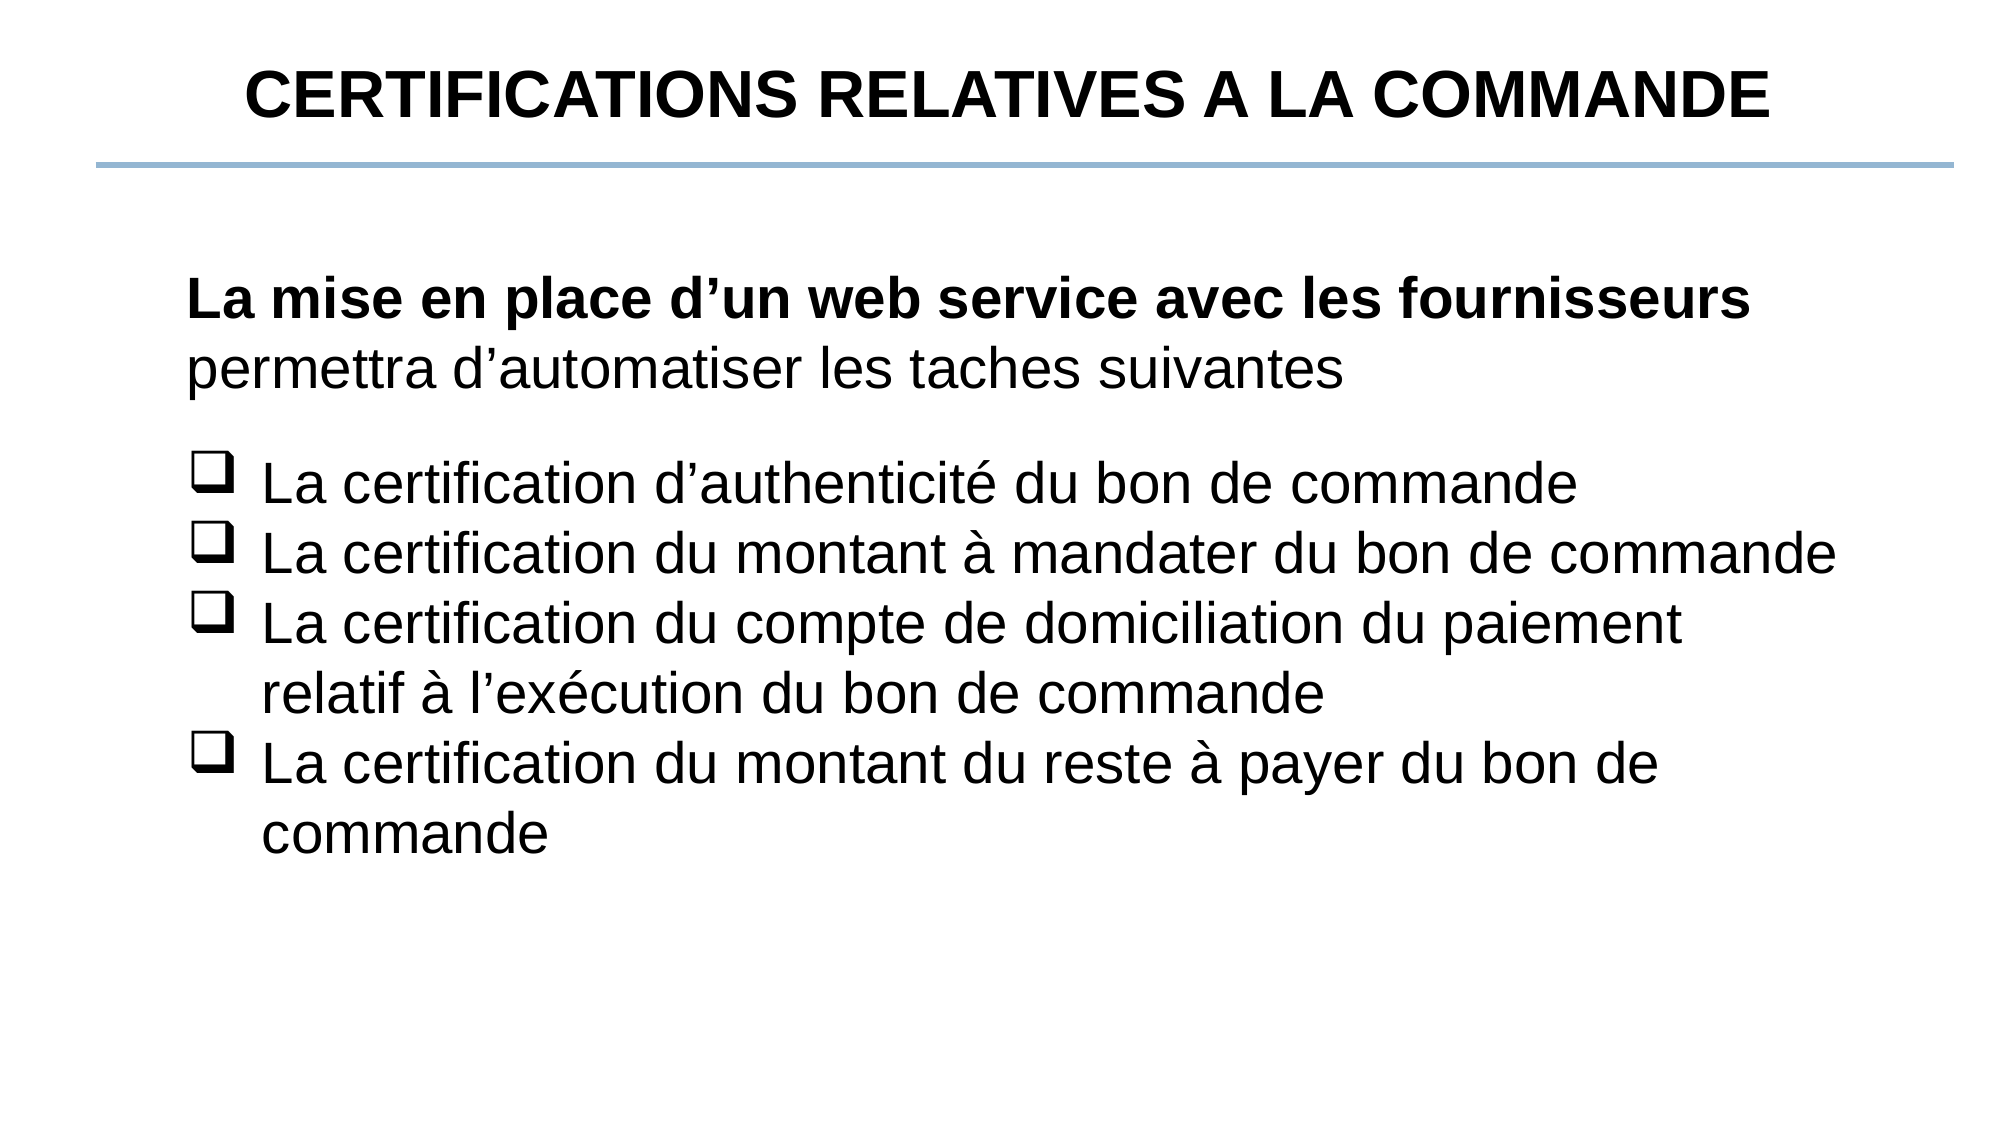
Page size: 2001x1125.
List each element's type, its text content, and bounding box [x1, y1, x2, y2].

text_box CERTIFICATIONS RELATIVES A LA COMMANDE [171, 43, 1829, 139]
text_box La mise en place d’un web service avec les fournisseurs permettra d’automatiser les taches suivantes La certification d’authenticité du bon de commande La certification du montant à mandater du bon de commande La certification du compte de domiciliation du paiement relatif à l’exécution du bon de commande La certification du montant du reste à payer du bon de commande [172, 252, 1857, 873]
